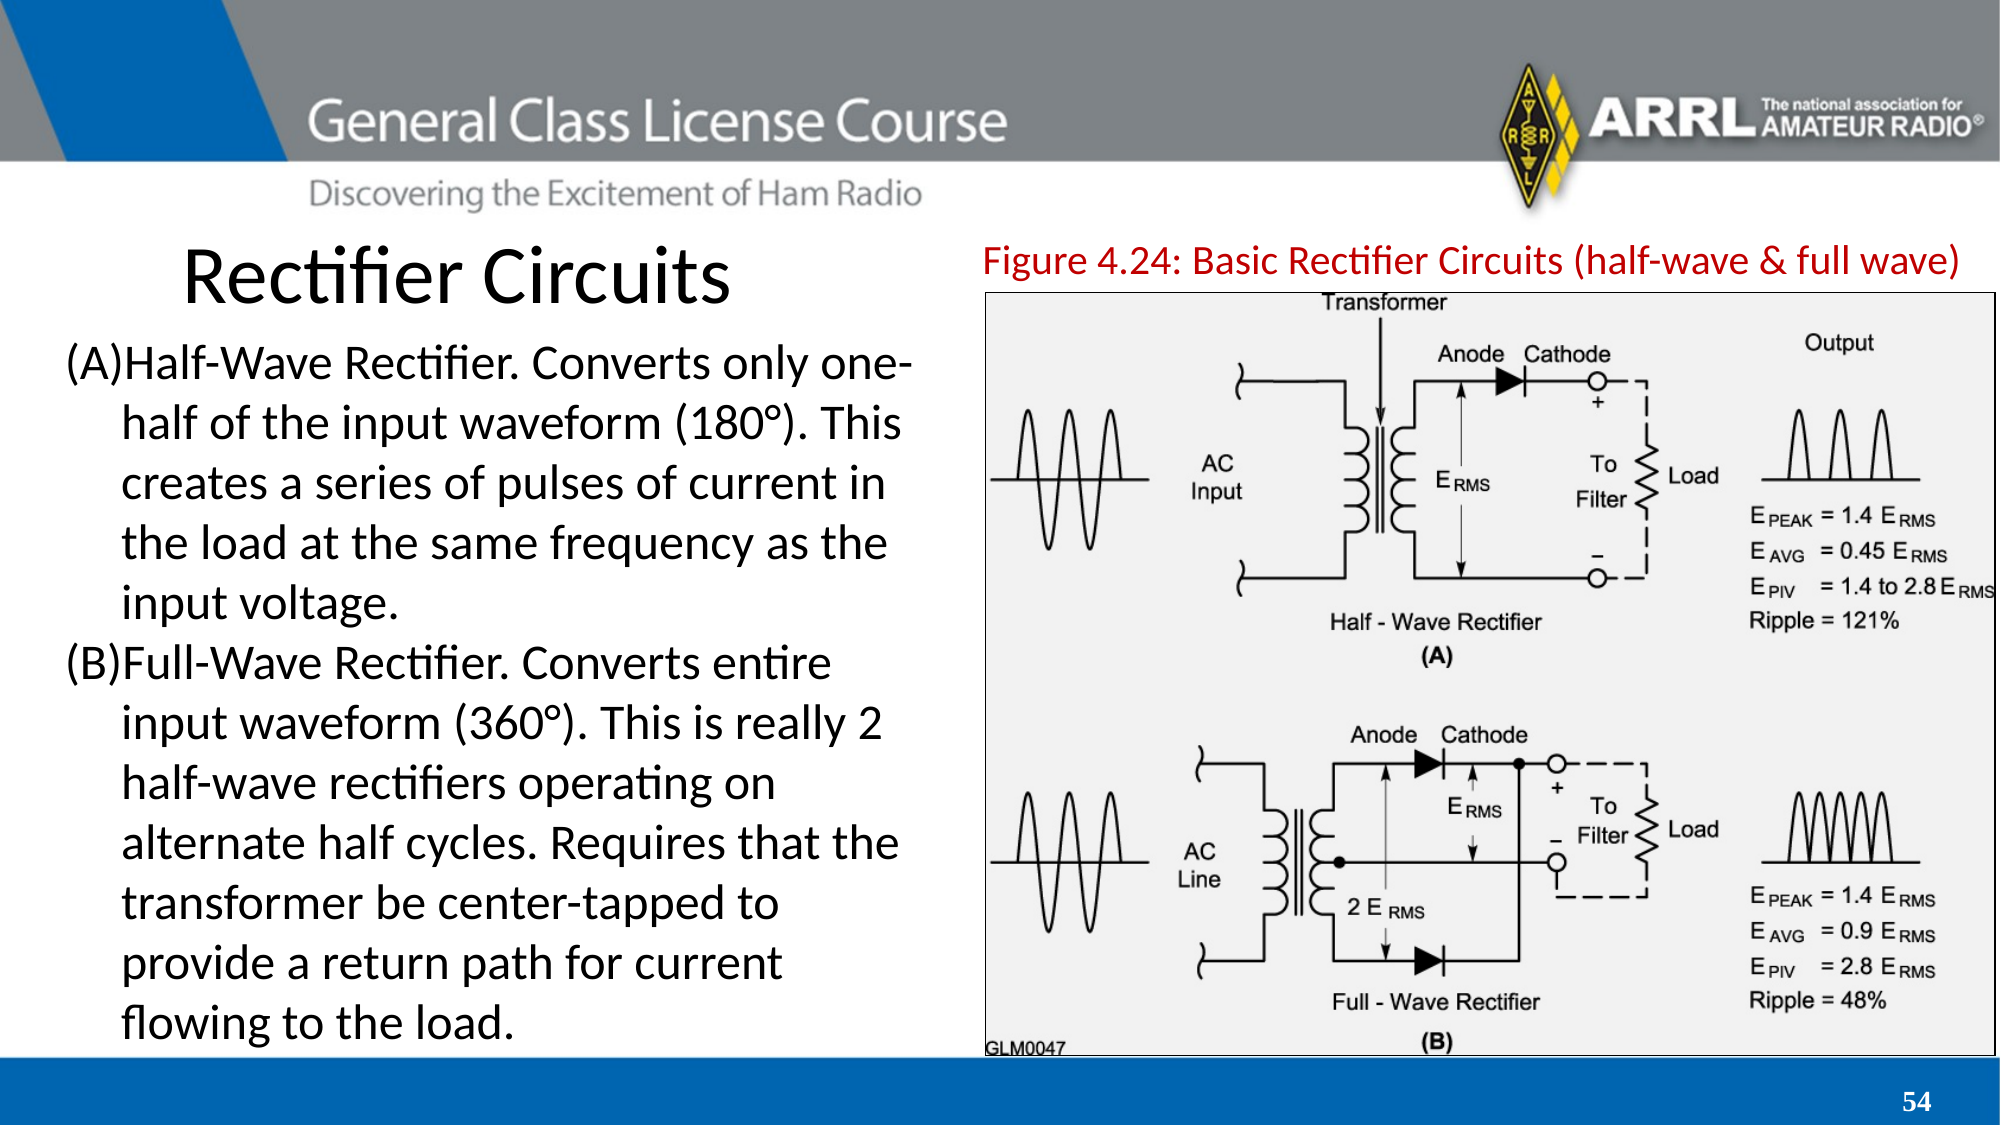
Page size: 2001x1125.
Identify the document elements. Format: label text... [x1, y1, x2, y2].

text_box Figure 4.24: Basic Rectifier Circuits (half-wave & full wave) [950, 224, 1995, 290]
text_box Half-Wave Rectifier. Converts only one-half of the input waveform (180°). This creates a series of pulses of current in the load at the same frequency as the input voltage. Full-Wave Rectifier. Converts entire input waveform (360°). This is really 2 half-wave rectifiers operating on alternate half cycles. Requires that the transformer be center-tapped to provide a return path for current flowing to the load. [49, 322, 950, 1117]
picture [0, 0, 2001, 1125]
title Rectifier Circuits [3, 212, 913, 356]
